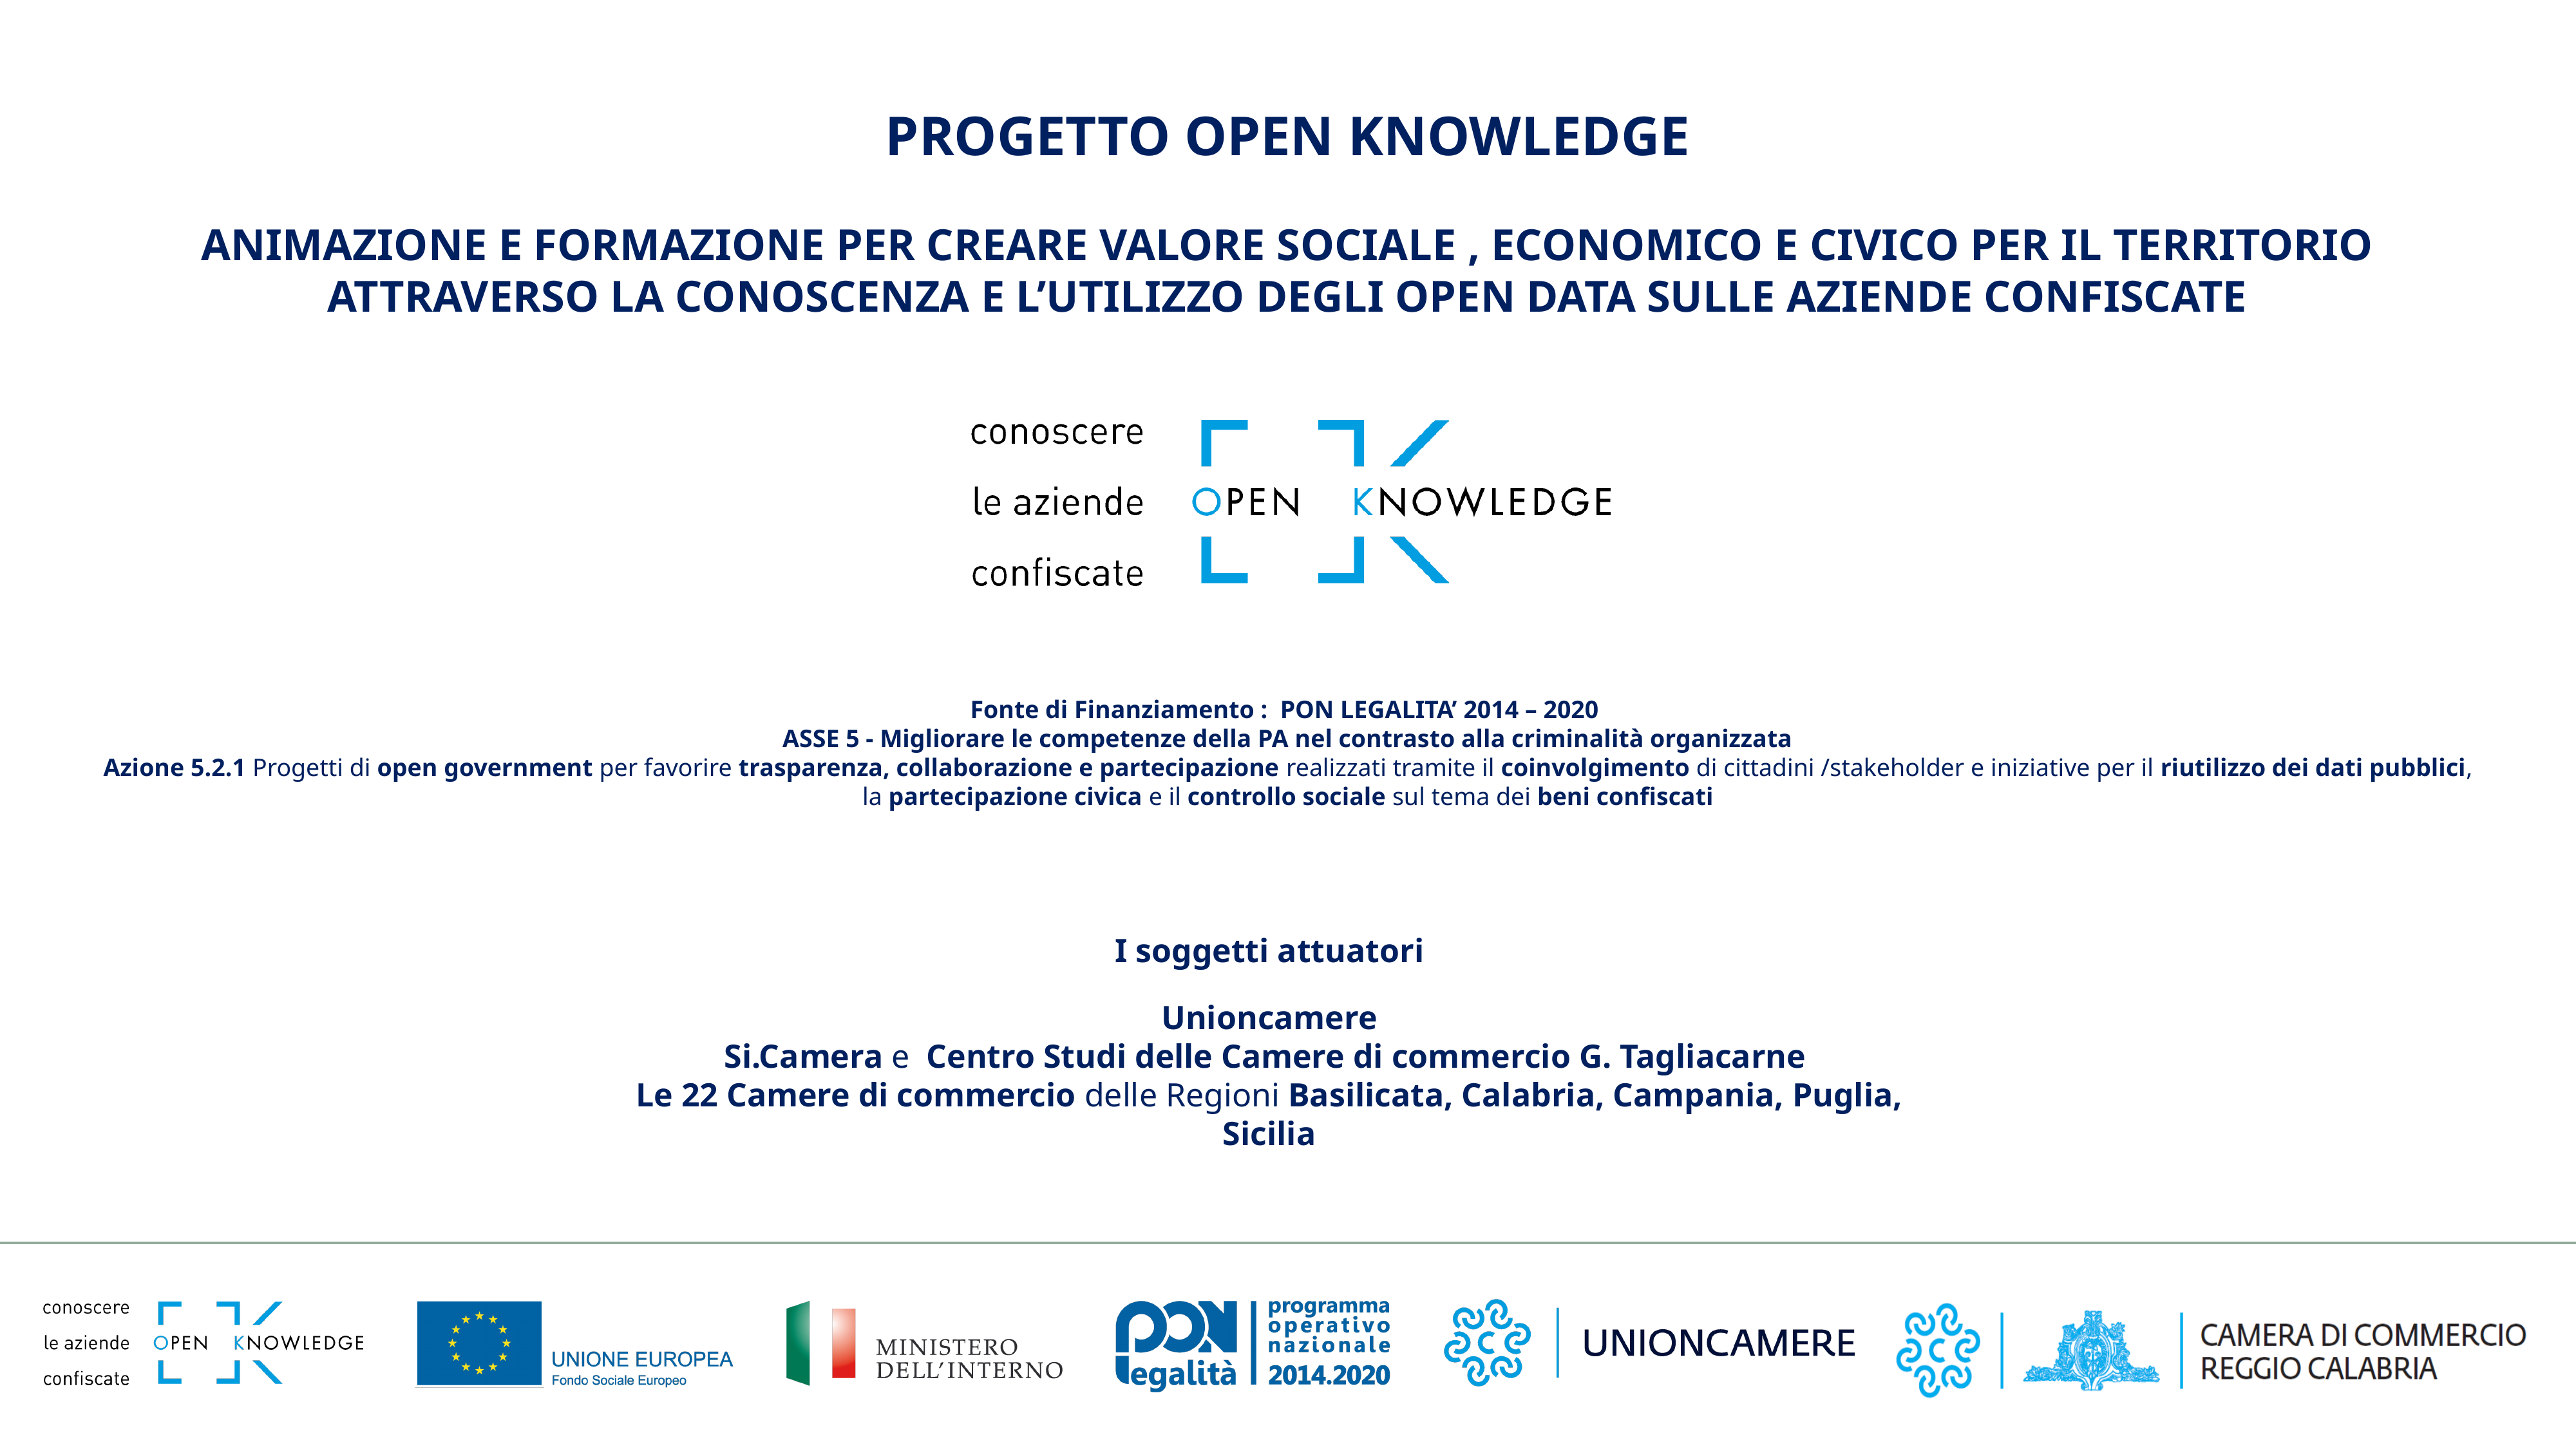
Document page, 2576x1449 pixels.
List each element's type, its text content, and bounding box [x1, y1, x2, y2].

picture [1888, 1287, 2534, 1409]
text_box Unioncamere Si.Camera e Centro Studi delle Camere di commercio G. Tagliacarne Le 22 Camere di commercio delle Regioni Basilicata, Calabria, Campania, Puglia, Sicilia [624, 992, 1915, 1157]
text_box PROGETTO OPEN KNOWLEDGE ANIMAZIONE E FORMAZIONE PER CREARE VALORE SOCIALE , ECONOMICO E CIVICO PER IL TERRITORIO ATTRAVERSO LA CONOSCENZA E L’UTILIZZO DEGLI OPEN DATA SULLE AZIENDE CONFISCATE Fonte di Finanziamento : PON LEGALITA’ 2014 – 2020 ASSE 5 - Migliorare le competenze della PA nel contrasto alla criminalità organizzata Azione 5.2.1 Progetti di open government per favorire trasparenza, collaborazione e partecipazione realizzati tramite il coinvolgimento di cittadini /stakeholder e iniziative per il riutilizzo dei dati pubblici, la partecipazione civica e il controllo sociale sul tema dei beni confiscati [84, 97, 2492, 815]
text_box I soggetti attuatori [1003, 924, 1537, 974]
picture [42, 1296, 1855, 1392]
picture [969, 409, 1717, 600]
